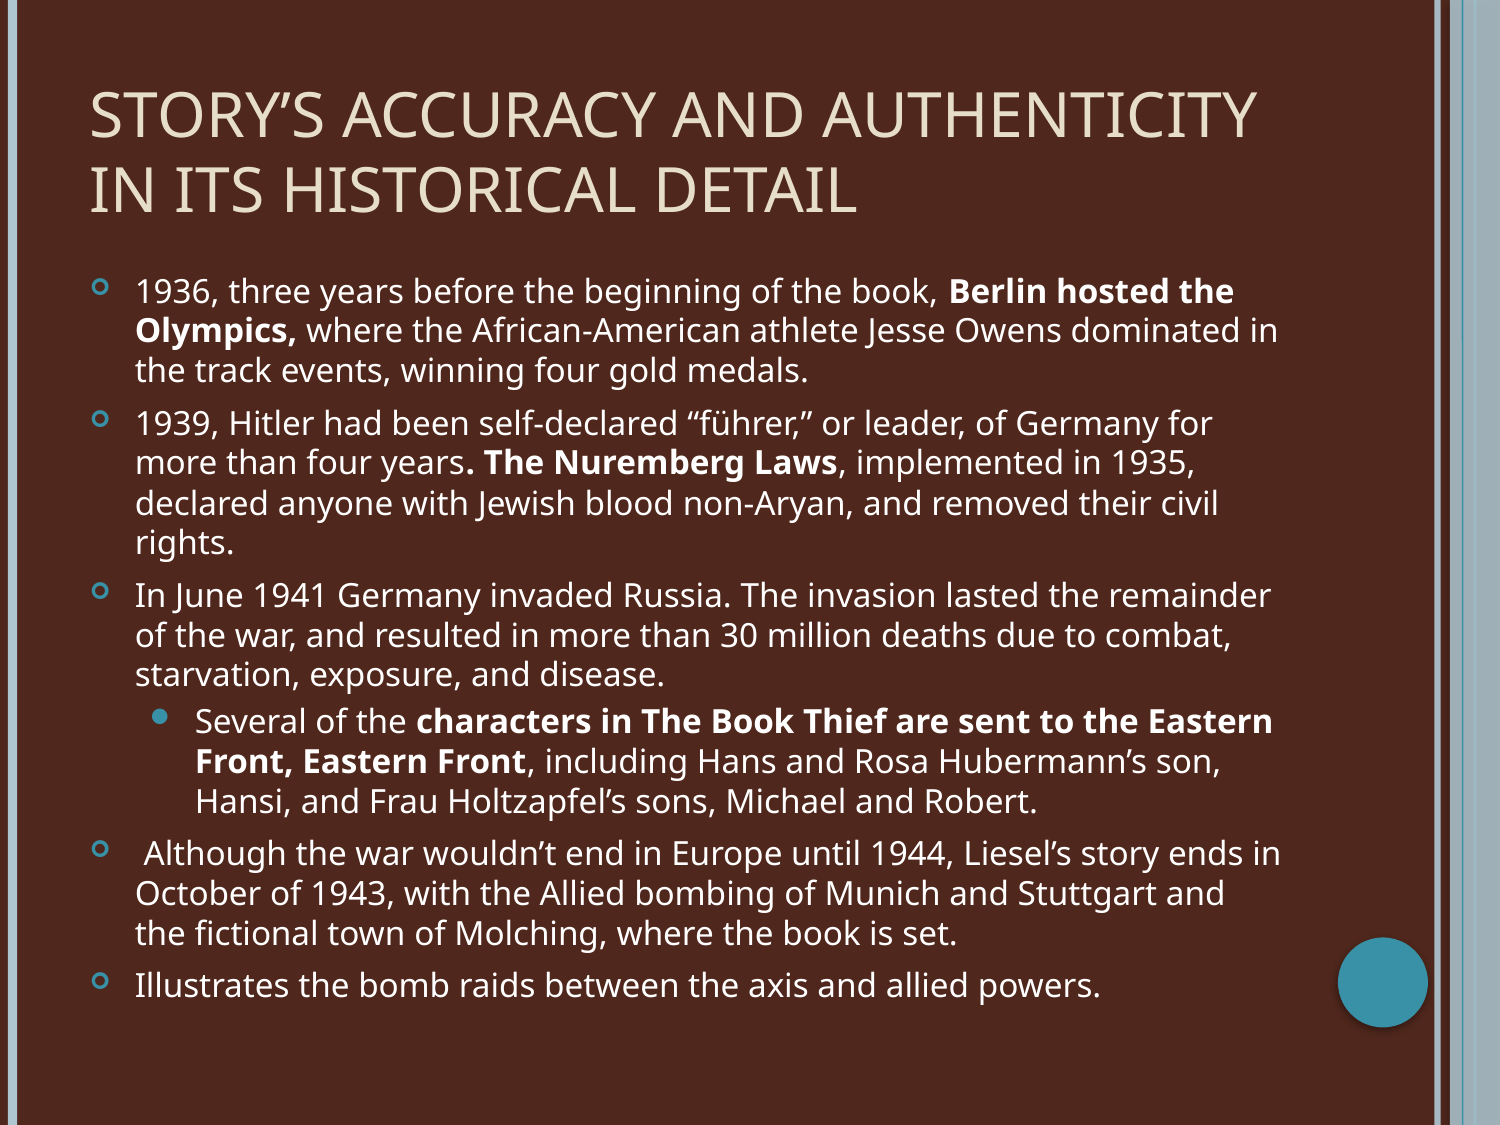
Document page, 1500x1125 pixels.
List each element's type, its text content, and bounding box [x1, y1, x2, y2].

title Story’s Accuracy and authenticity in its Historical Detail [75, 45, 1300, 233]
list 1936, three years before the beginning of the book, Berlin hosted the Olympics, where the African-American athlete Jesse Owens dominated in the track events, winning four gold medals. 1939, Hitler had been self-declared “führer,” or leader, of Germany for more than four years. The Nuremberg Laws, implemented in 1935, declared anyone with Jewish blood non-Aryan, and removed their civil rights. In June 1941 Germany invaded Russia. The invasion lasted the remainder of the war, and resulted in more than 30 million deaths due to combat, starvation, exposure, and disease. Several of the characters in The Book Thief are sent to the Eastern Front, Eastern Front, including Hans and Rosa Hubermann’s son, Hansi, and Frau Holtzapfel’s sons, Michael and Robert. Although the war wouldn’t end in Europe until 1944, Liesel’s story ends in October of 1943, with the Allied bombing of Munich and Stuttgart and the fictional town of Molching, where the book is set. Illustrates the bomb raids between the axis and allied powers. [75, 262, 1300, 1062]
